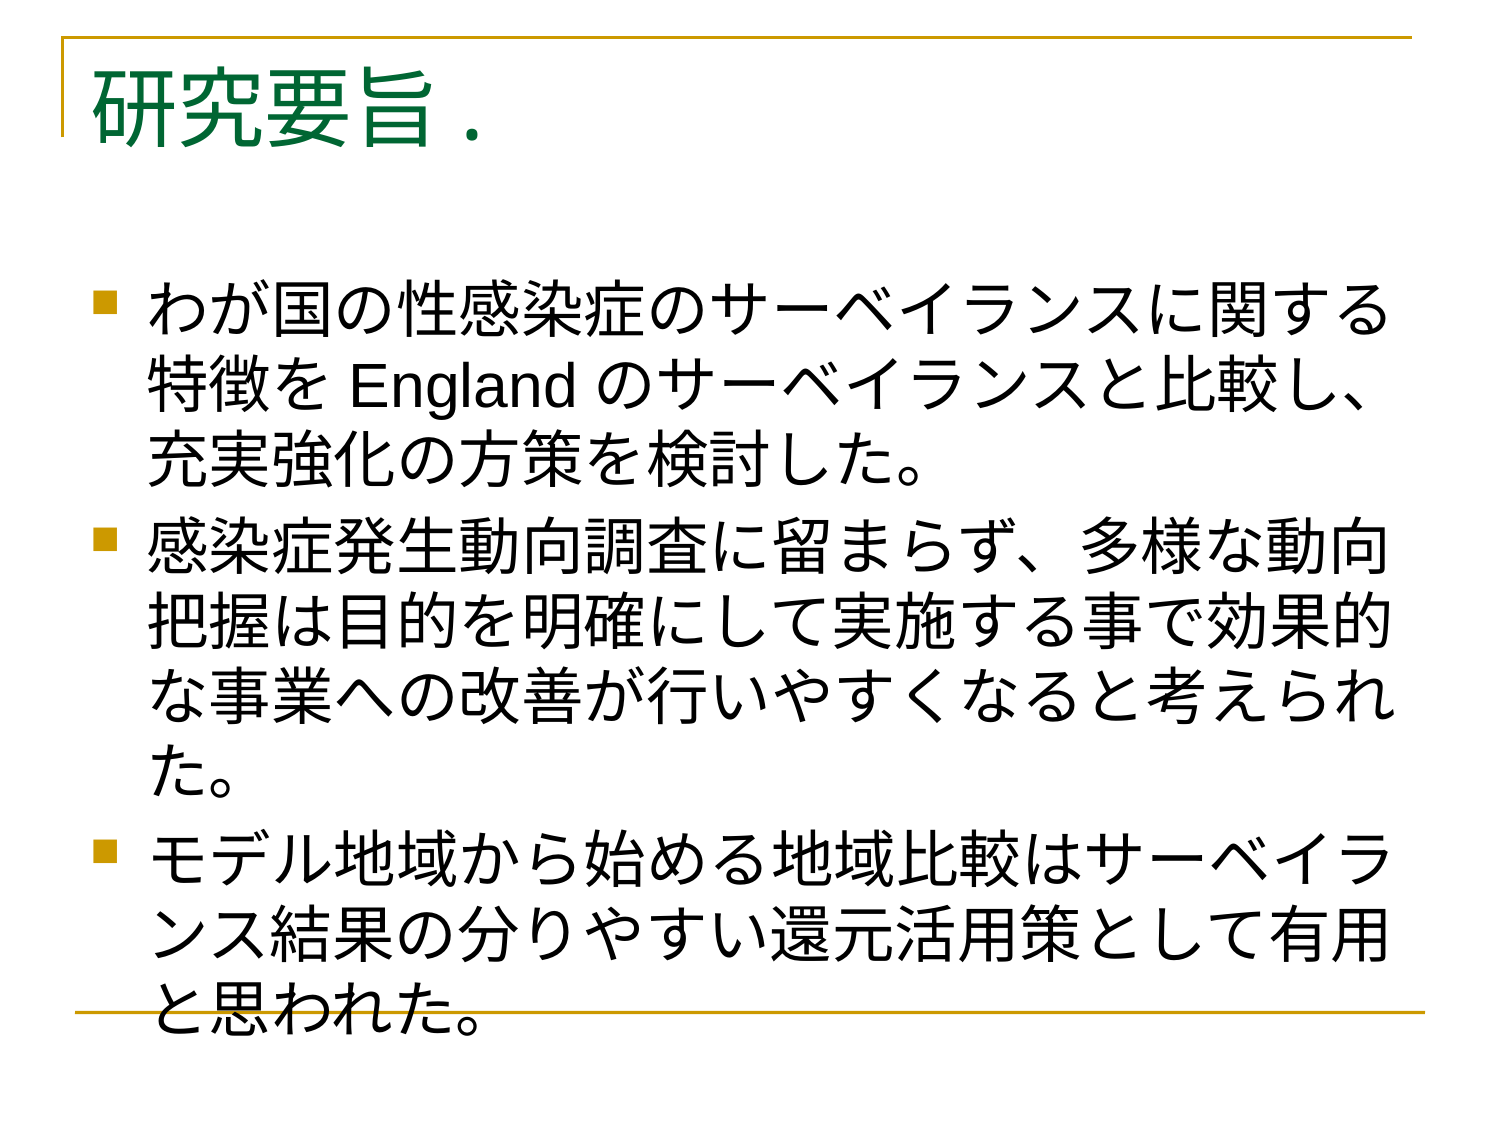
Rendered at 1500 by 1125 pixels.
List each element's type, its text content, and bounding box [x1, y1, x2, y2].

list わが国の性感染症のサーベイランスに関する特徴をEnglandのサーベイランスと比較し、充実強化の方策を検討した。 感染症発生動向調査に留まらず、多様な動向把握は目的を明確にして実施する事で効果的な事業への改善が行いやすくなると考えられた。 モデル地域から始める地域比較はサーベイランス結果の分りやすい還元活用策として有用と思われた。 [75, 262, 1425, 1006]
title 研究要旨. [75, 45, 1425, 233]
